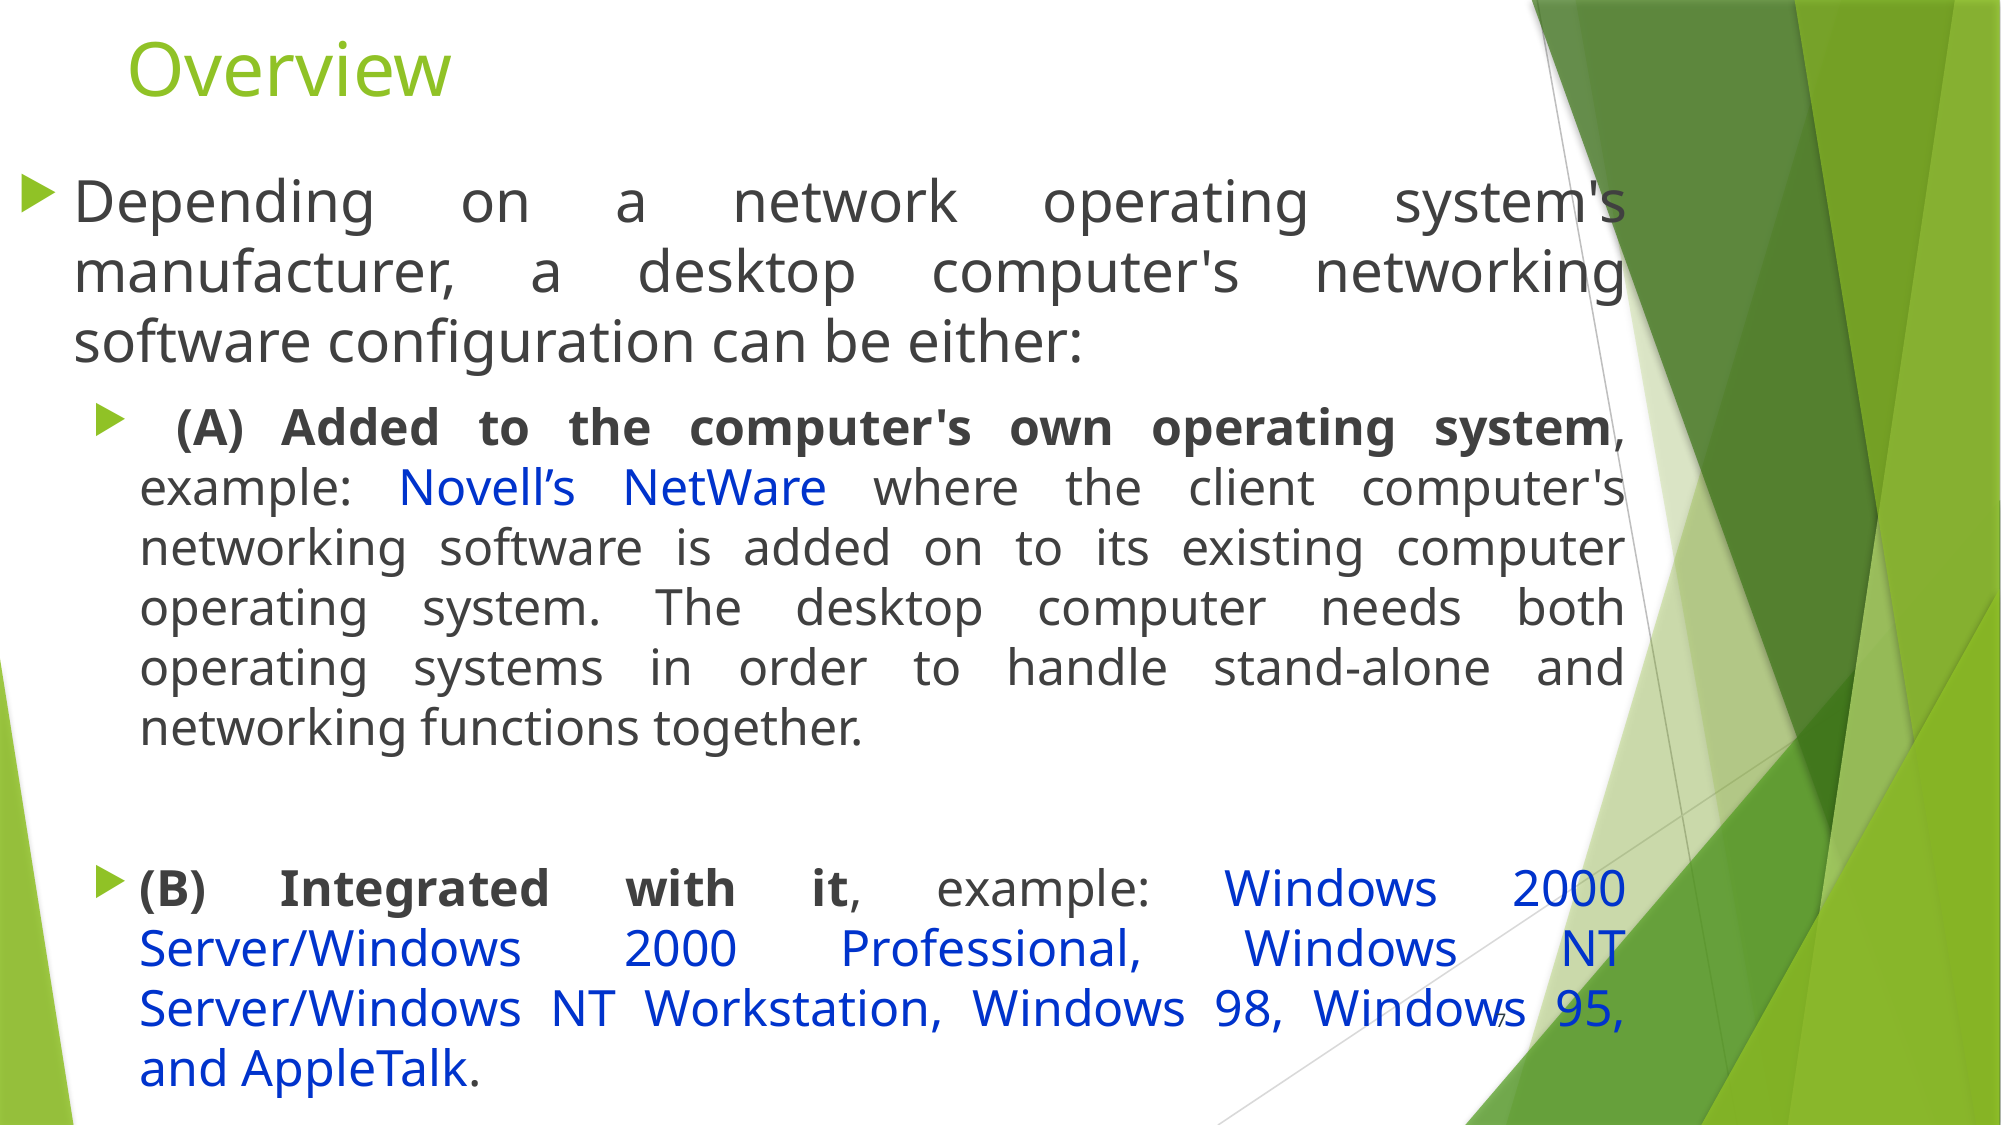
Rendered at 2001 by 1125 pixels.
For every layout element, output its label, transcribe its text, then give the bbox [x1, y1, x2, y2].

list Depending on a network operating system's manufacturer, a desktop computer's networking software configuration can be either: (A) Added to the computer's own operating system, example: Novell’s NetWare where the client computer's networking software is added on to its existing computer operating system. The desktop computer needs both operating systems in order to handle stand-alone and networking functions together. (B) Integrated with it, example: Windows 2000 Server/Windows 2000 Professional, Windows NT Server/Windows NT Workstation, Windows 98, Windows 95, and AppleTalk. [2, 156, 1642, 967]
slide_number 7 [1409, 991, 1522, 1051]
title Overview [111, 14, 1522, 156]
